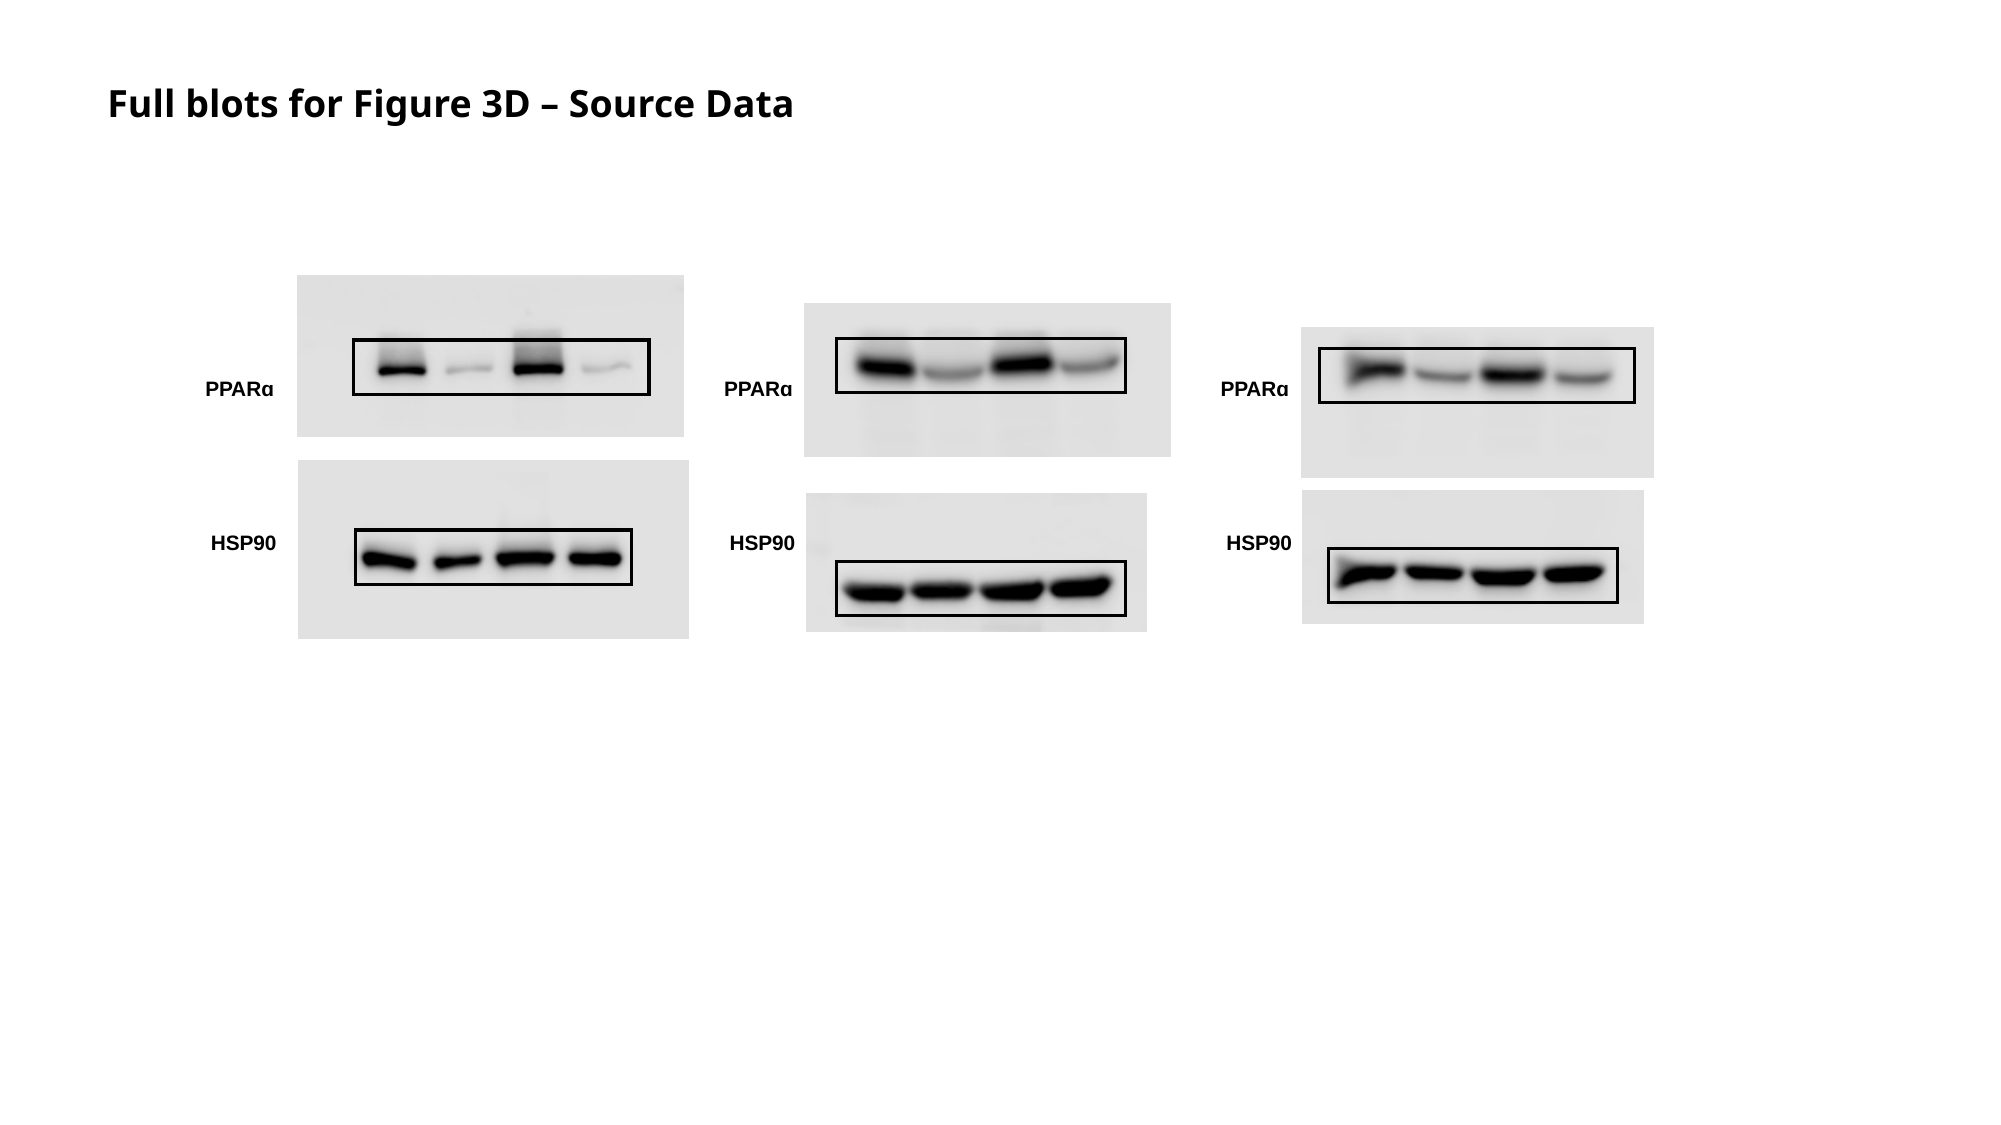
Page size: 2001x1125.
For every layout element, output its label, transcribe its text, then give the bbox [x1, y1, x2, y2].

picture [806, 493, 1147, 632]
text_box HSP90 [714, 522, 806, 563]
text_box PPARɑ [709, 367, 804, 408]
text_box HSP90 [196, 522, 292, 563]
picture [804, 303, 1171, 457]
picture [298, 460, 689, 639]
text_box HSP90 [1211, 522, 1302, 563]
text_box PPARɑ [1205, 367, 1301, 408]
text_box PPARɑ [190, 367, 290, 408]
picture [1302, 490, 1644, 624]
picture [297, 275, 684, 437]
text_box Full blots for Figure 3D – Source Data [92, 72, 811, 133]
picture [1301, 327, 1654, 478]
